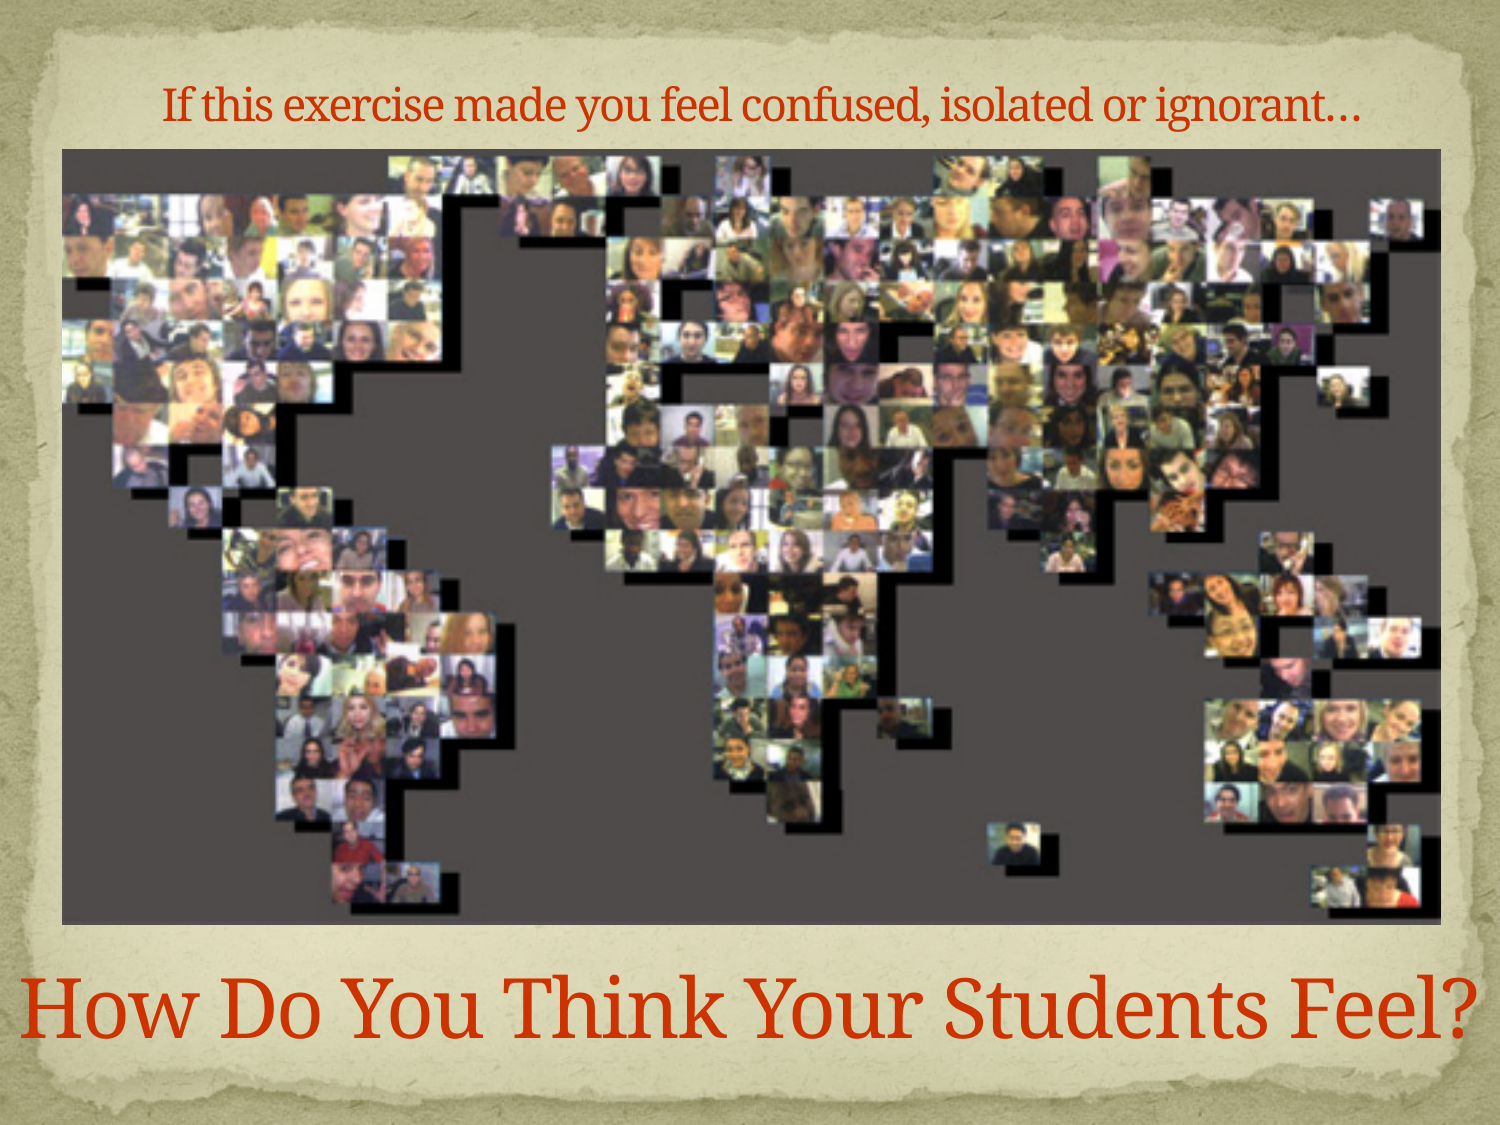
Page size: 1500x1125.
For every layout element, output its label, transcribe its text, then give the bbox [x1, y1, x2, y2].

picture [62, 149, 1441, 925]
text_box If this exercise made you feel confused, isolated or ignorant… [12, 37, 1500, 138]
title How Do You Think Your Students Feel? [0, 949, 1500, 1063]
